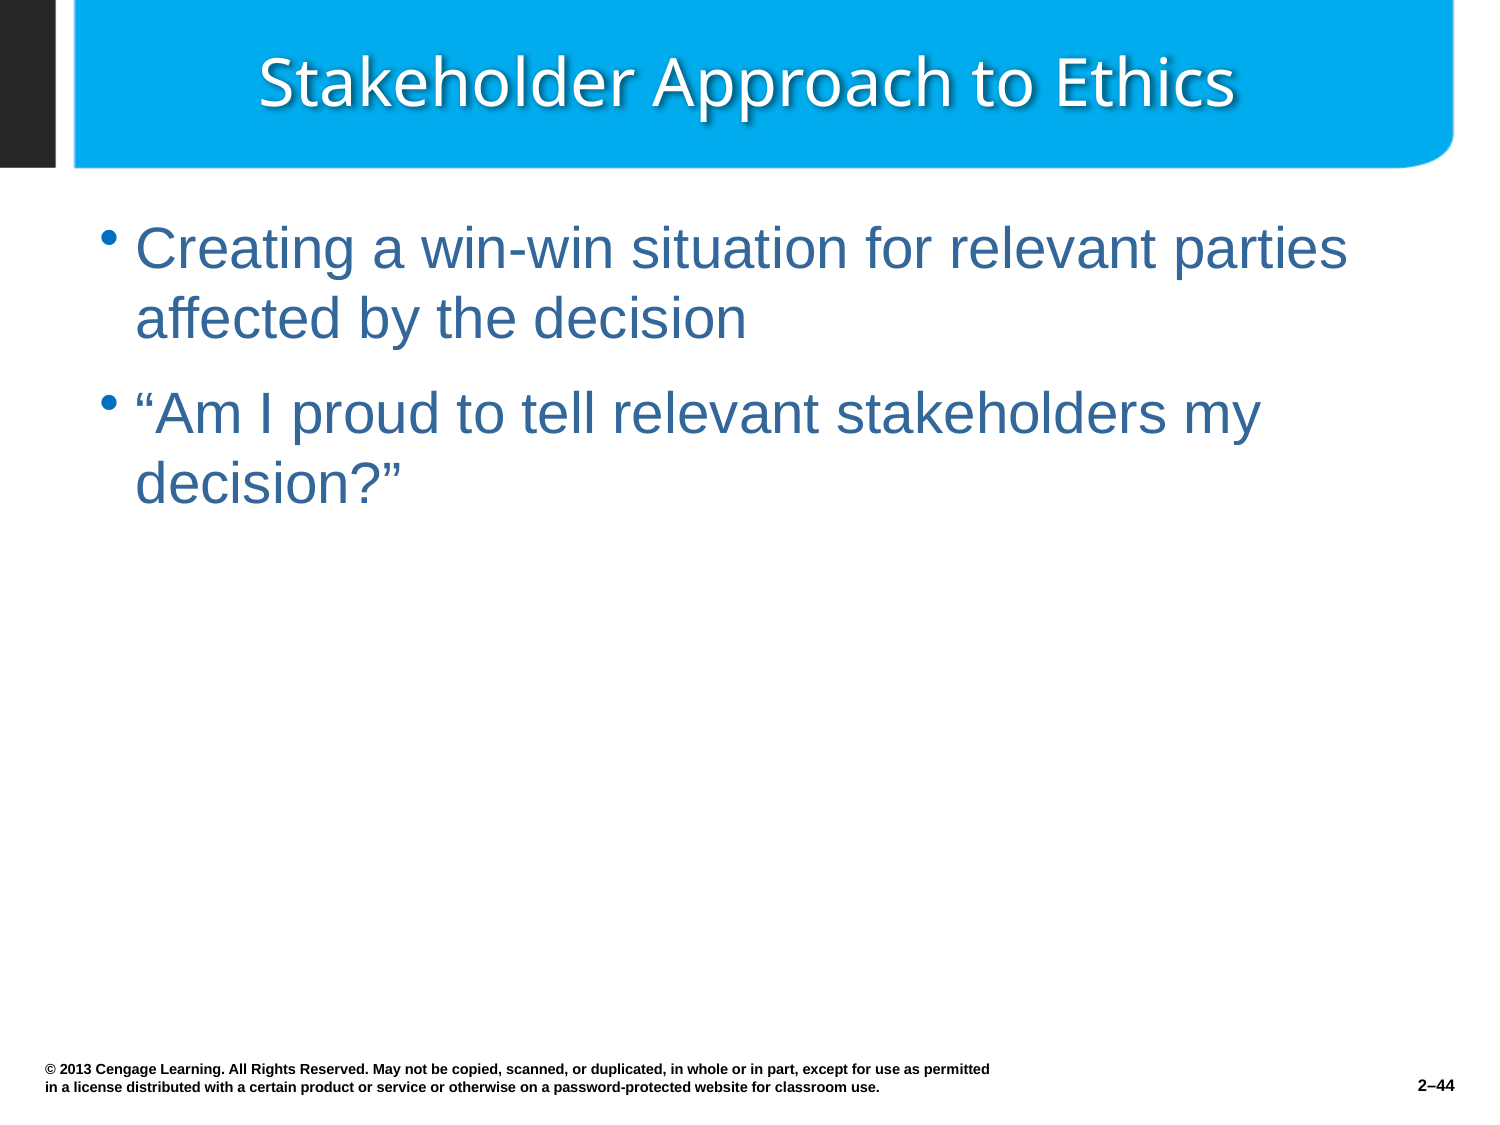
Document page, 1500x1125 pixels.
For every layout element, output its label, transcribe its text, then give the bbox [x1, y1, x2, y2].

footer © 2013 Cengage Learning. All Rights Reserved. May not be copied, scanned, or duplicated, in whole or in part, except for use as permitted in a license distributed with a certain product or service or otherwise on a password-protected website for classroom use. [45, 1042, 1005, 1103]
slide_number 2–44 [1092, 1042, 1455, 1103]
picture [0, 0, 1456, 171]
title Stakeholder Approach to Ethics [85, 32, 1411, 128]
list Creating a win-win situation for relevant parties affected by the decision “Am I proud to tell relevant stakeholders my decision?” [84, 202, 1414, 1043]
